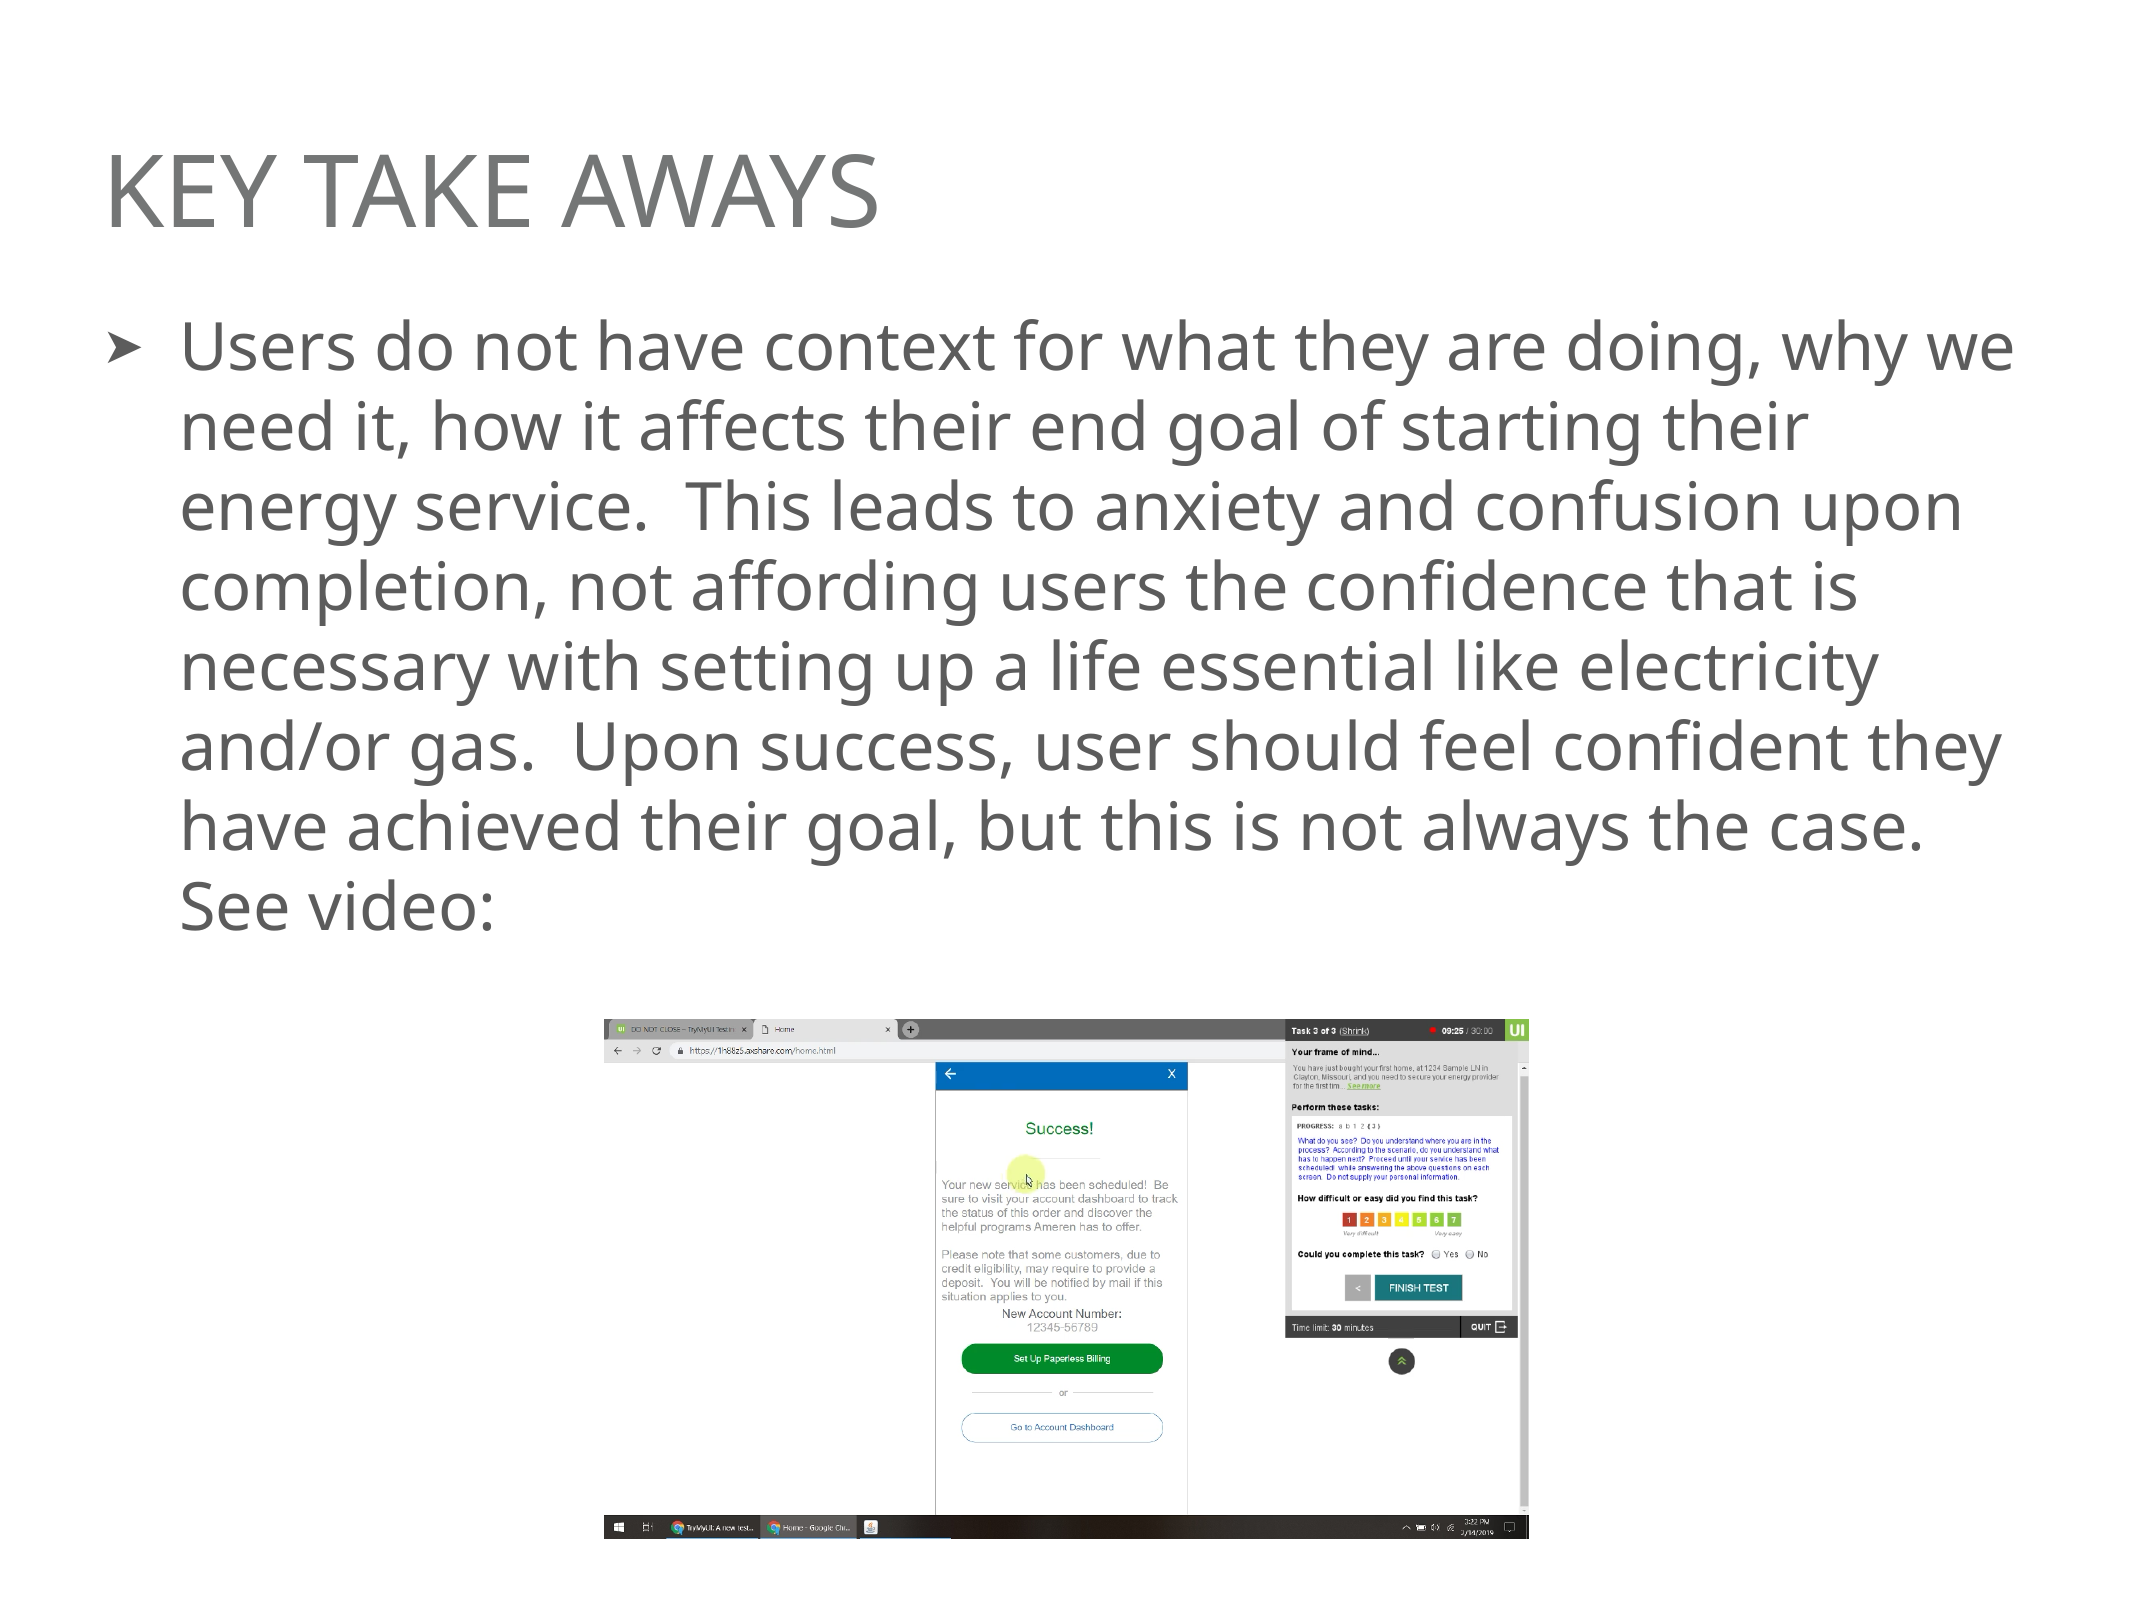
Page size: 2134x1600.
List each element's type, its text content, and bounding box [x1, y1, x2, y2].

title Key Take Aways [93, 118, 2041, 238]
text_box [603, 1018, 1530, 1540]
list Users do not have context for what they are doing, why we need it, how it affects their end goal of starting their energy service. This leads to anxiety and confusion upon completion, not affording users the confidence that is necessary with setting up a life essential like electricity and/or gas. Upon success, user should feel confident they have achieved their goal, but this is not always the case. See video: [93, 295, 2041, 1482]
